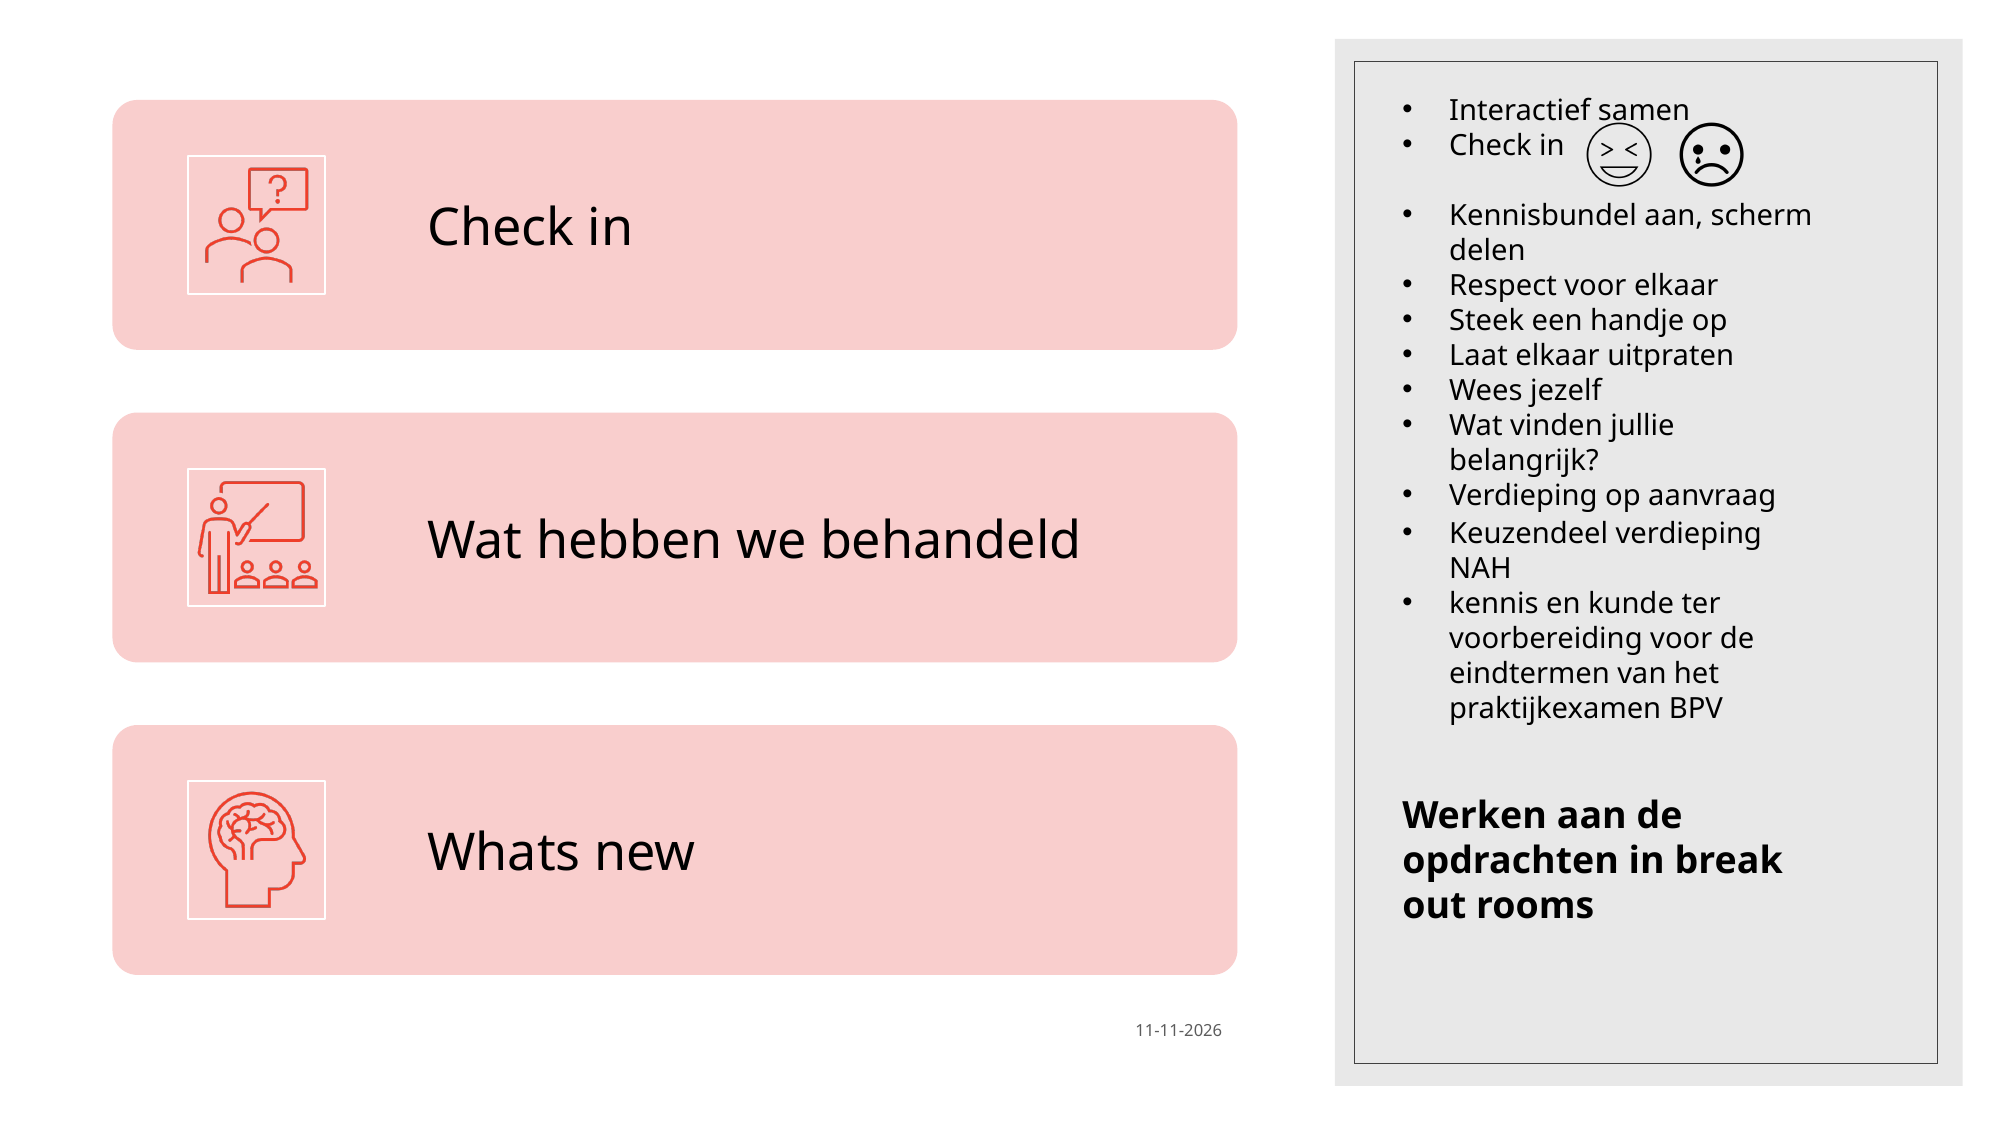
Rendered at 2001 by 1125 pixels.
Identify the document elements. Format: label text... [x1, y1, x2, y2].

picture [1671, 114, 1752, 195]
text_box Interactief samen Check in Kennisbundel aan, scherm delen Respect voor elkaar Steek een handje op Laat elkaar uitpraten Wees jezelf Wat vinden jullie belangrijk? Verdieping op aanvraag [1387, 84, 1829, 506]
picture [1578, 114, 1660, 195]
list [112, 99, 1238, 975]
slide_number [916, 990, 1238, 1050]
text_box Keuzendeel verdieping NAH kennis en kunde ter voorbereiding voor de eindtermen van het praktijkexamen BPV [1387, 506, 1829, 732]
text_box Werken aan de opdrachten in break out rooms [1387, 783, 1829, 934]
